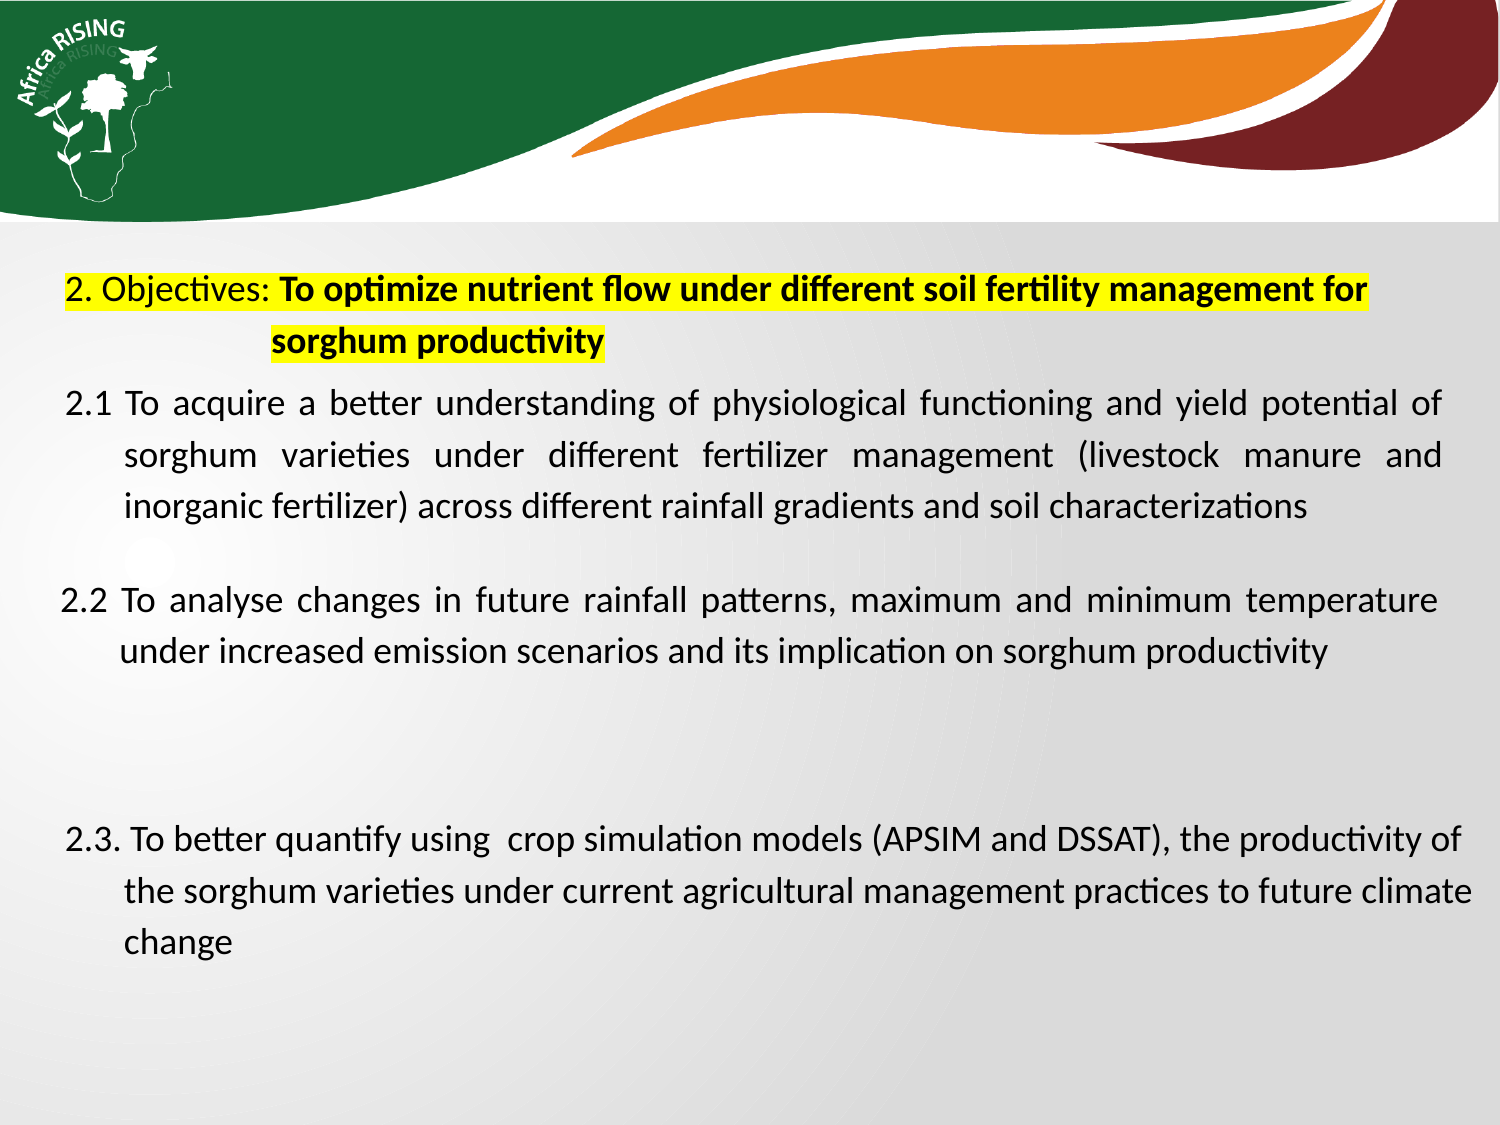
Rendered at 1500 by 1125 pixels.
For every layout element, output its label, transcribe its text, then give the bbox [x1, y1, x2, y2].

text_box 2. Objectives: To optimize nutrient flow under different soil fertility management for sorghum productivity [50, 249, 1500, 369]
text_box 2.2 To analyse changes in future rainfall patterns, maximum and minimum temperature under increased emission scenarios and its implication on sorghum productivity [45, 560, 1455, 679]
text_box 2.3. To better quantify using crop simulation models (APSIM and DSSAT), the productivity of the sorghum varieties under current agricultural management practices to future climate change [50, 799, 1500, 970]
text_box 2.1 To acquire a better understanding of physiological functioning and yield potential of sorghum varieties under different fertilizer management (livestock manure and inorganic fertilizer) across different rainfall gradients and soil characterizations [50, 363, 1459, 534]
picture [0, 0, 1499, 222]
